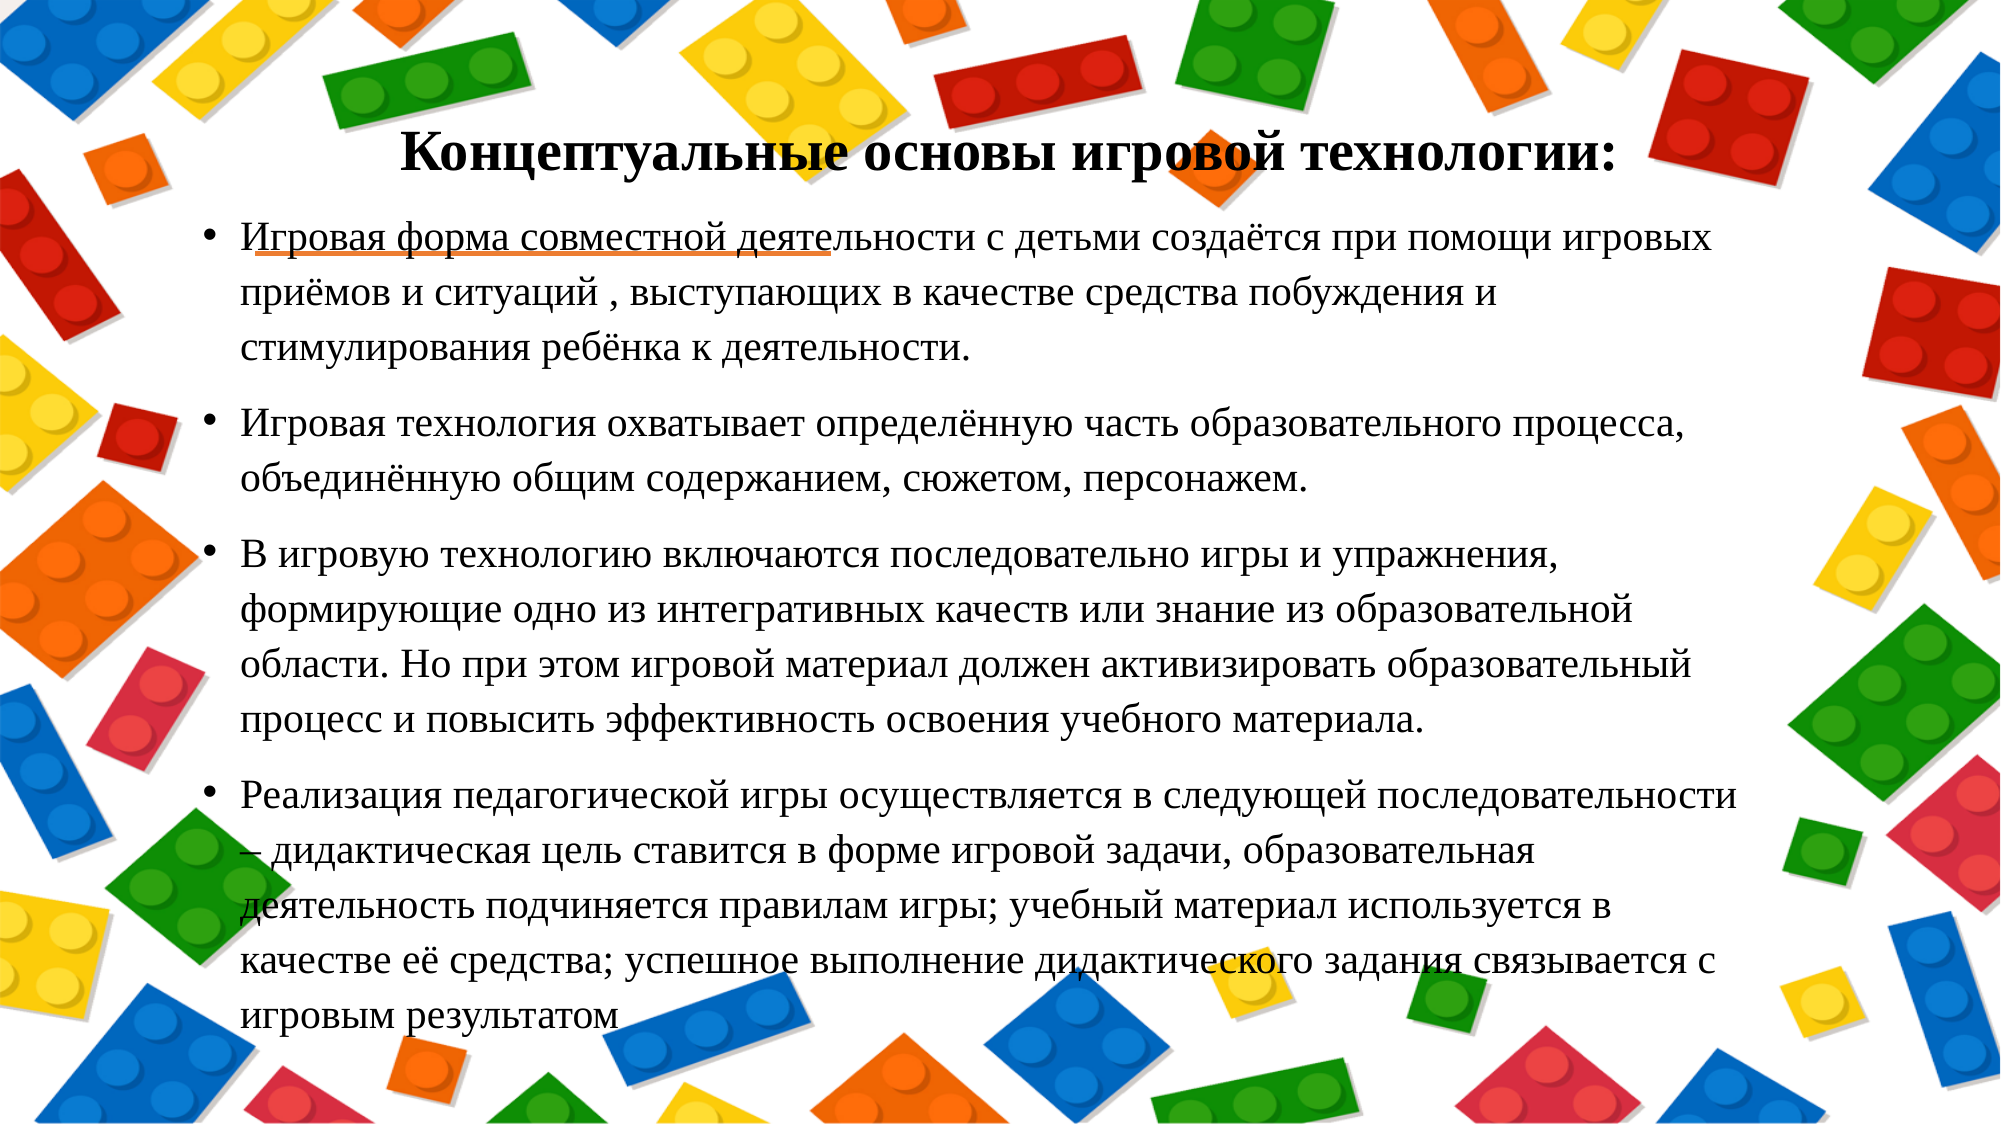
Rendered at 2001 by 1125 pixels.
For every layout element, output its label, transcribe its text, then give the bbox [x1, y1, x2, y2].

picture [0, 0, 2001, 1125]
list Концептуальные основы игровой технологии: Игровая форма совместной деятельности с детьми создаётся при помощи игровых приёмов и ситуаций , выступающих в качестве средства побуждения и стимулирования ребёнка к деятельности. Игровая технология охватывает определённую часть образовательного процесса, объединённую общим содержанием, сюжетом, персонажем. В игровую технологию включаются последовательно игры и упражнения, формирующие одно из интегративных качеств или знание из образовательной области. Но при этом игровой материал должен активизировать образовательный процесс и повысить эффективность освоения учебного материала. Реализация педагогической игры осуществляется в следующей последовательности – дидактическая цель ставится в форме игровой задачи, образовательная деятельность подчиняется правилам игры; учебный материал используется в качестве её средства; успешное выполнение дидактического задания связывается с игровым результатом [187, 112, 1760, 1080]
